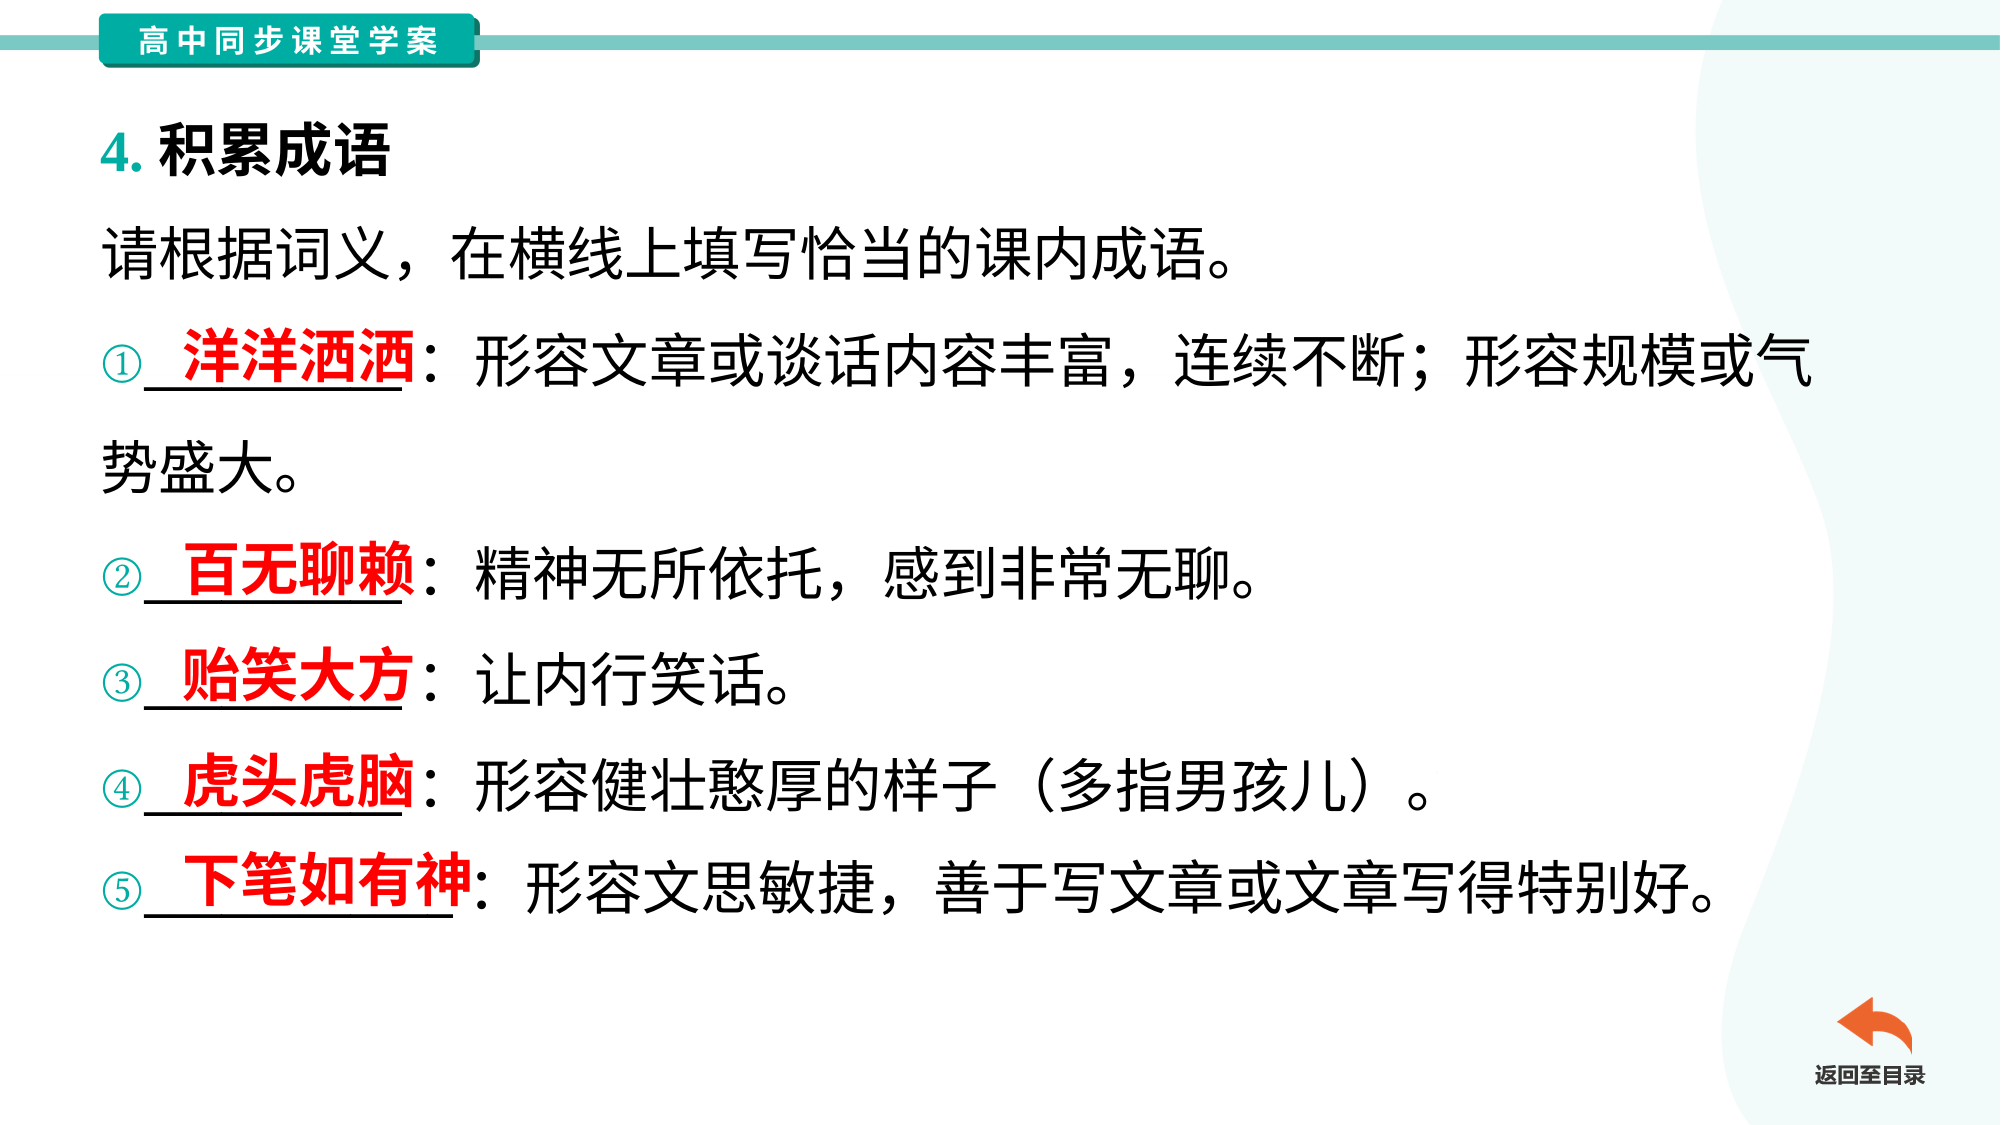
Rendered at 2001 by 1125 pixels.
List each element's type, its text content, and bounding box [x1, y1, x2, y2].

text_box 4.积累成语 请根据词义，在横线上填写恰当的课内成语。 [100, 76, 1899, 277]
text_box ①__________：形容文章或谈话内容丰富，连续不断；形容规模或气 势盛大。 ②__________：精神无所依托，感到非常无聊。 ③__________：让内行笑话。 ④__________：形容健壮憨厚的样子（多指男孩儿）。 ⑤____________：形容文思敏捷，善于写文章或文章写得特别好。 [100, 288, 1899, 911]
text_box 下笔如有神 [160, 811, 496, 902]
text_box 洋洋洒洒 [160, 283, 438, 378]
text_box 虎头虎脑 [160, 708, 438, 803]
text_box 贻笑大方 [160, 602, 438, 697]
picture [0, 0, 2000, 1125]
text_box 百无聊赖 [160, 495, 438, 590]
